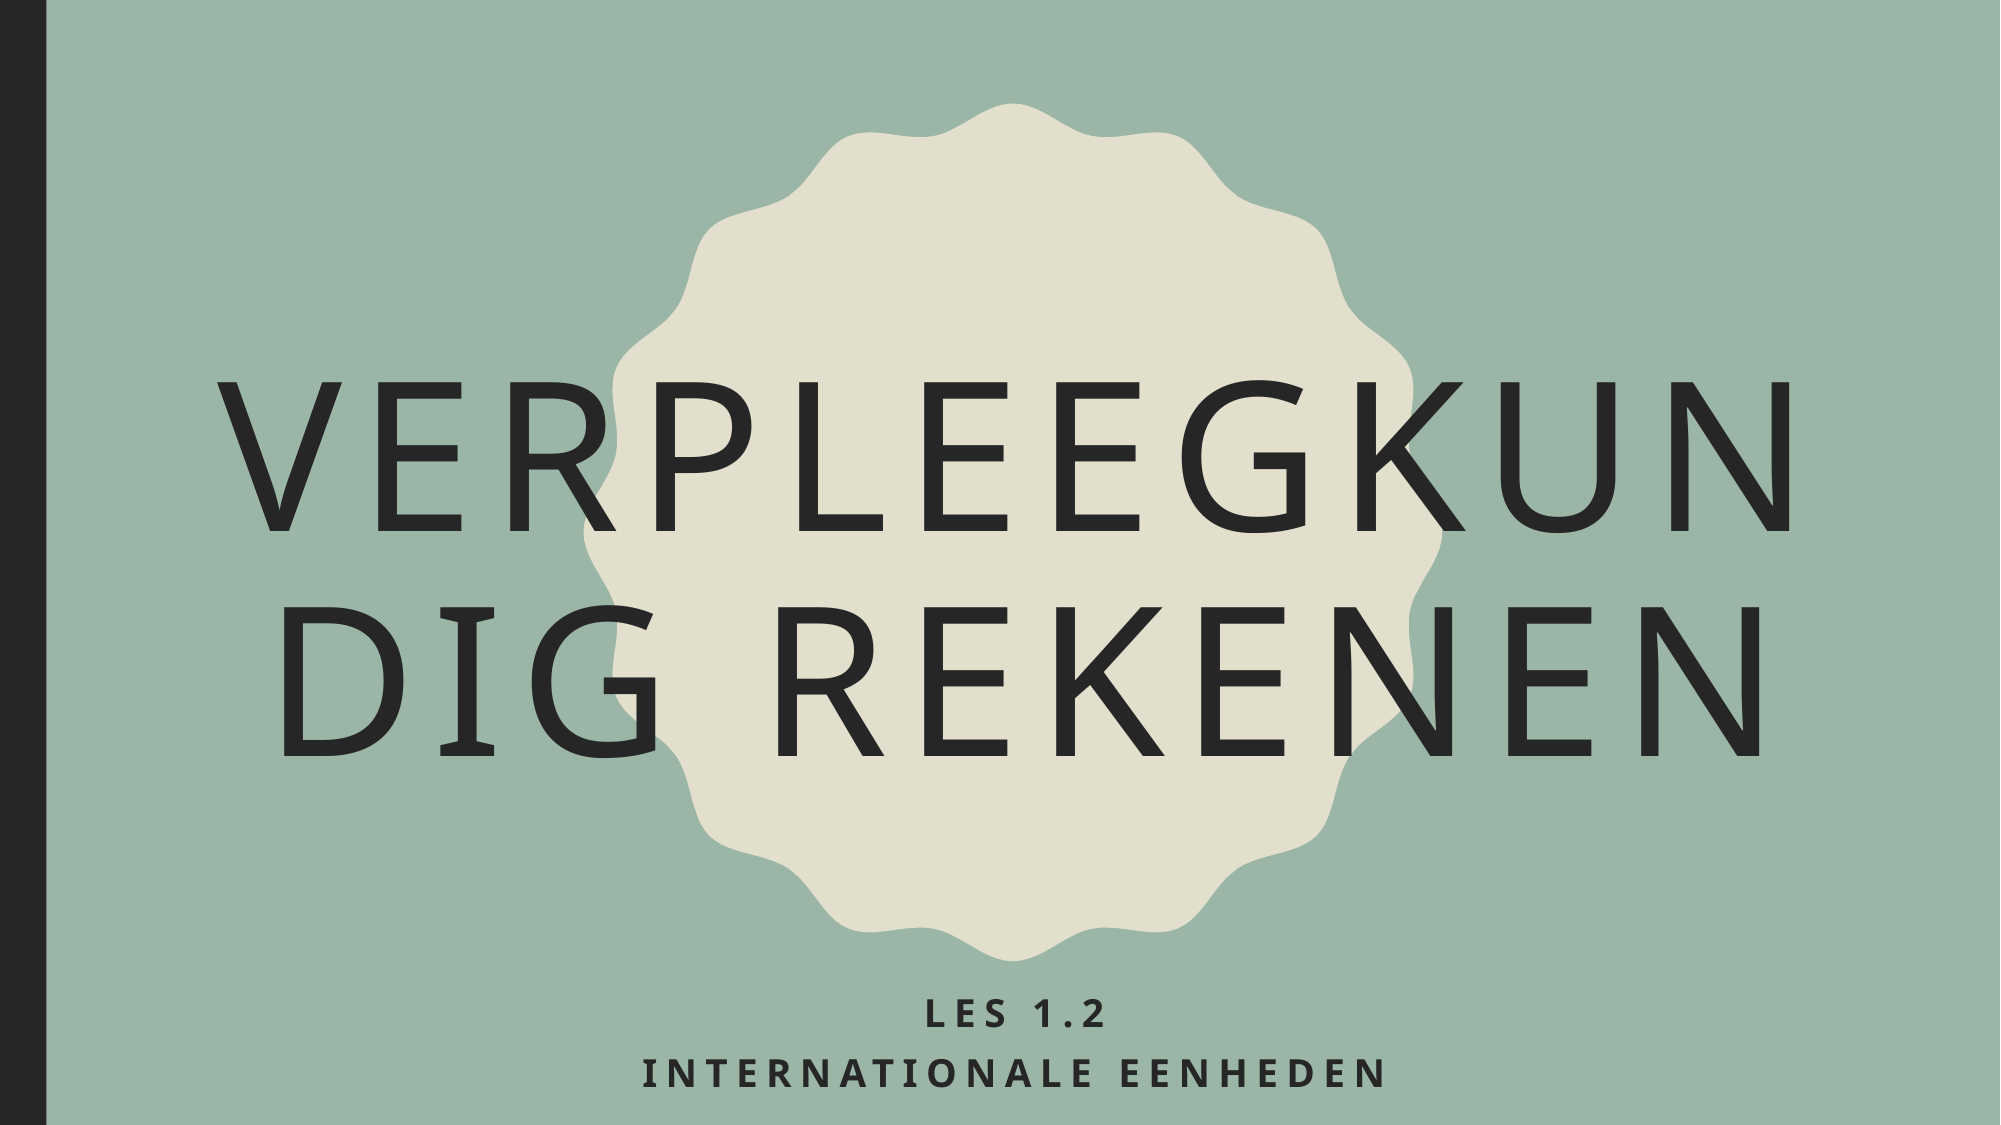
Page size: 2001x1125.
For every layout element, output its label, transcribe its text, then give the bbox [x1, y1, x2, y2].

title Verpleegkundig rekenen [176, 252, 1870, 902]
subtitle Les 1.2 Internationale eenheden [363, 980, 1684, 1103]
